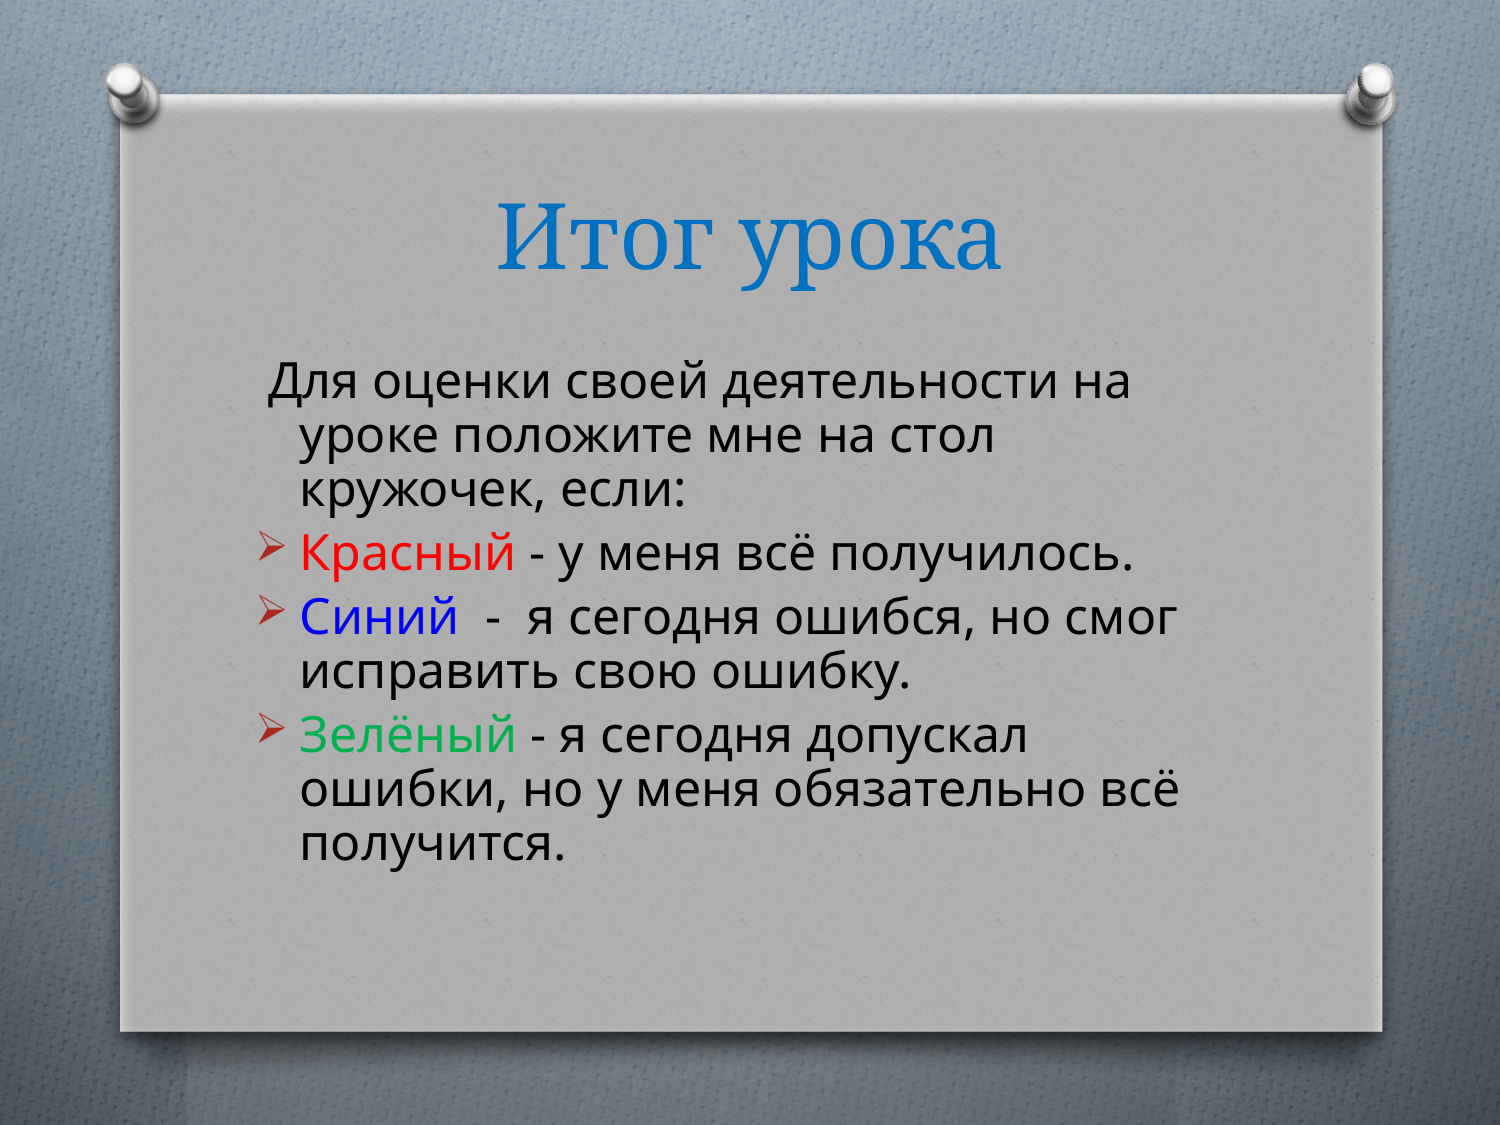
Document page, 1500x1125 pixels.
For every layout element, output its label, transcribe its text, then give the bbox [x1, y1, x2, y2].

picture [1317, 35, 1439, 156]
list Для оценки своей деятельности на уроке положите мне на стол кружочек, если: Красный - у меня всё получилось. Синий - я сегодня ошибся, но смог исправить свою ошибку. Зелёный - я сегодня допускал ошибки, но у меня обязательно всё получится. [240, 347, 1257, 939]
title Итог урока [179, 134, 1323, 332]
picture [75, 31, 197, 152]
